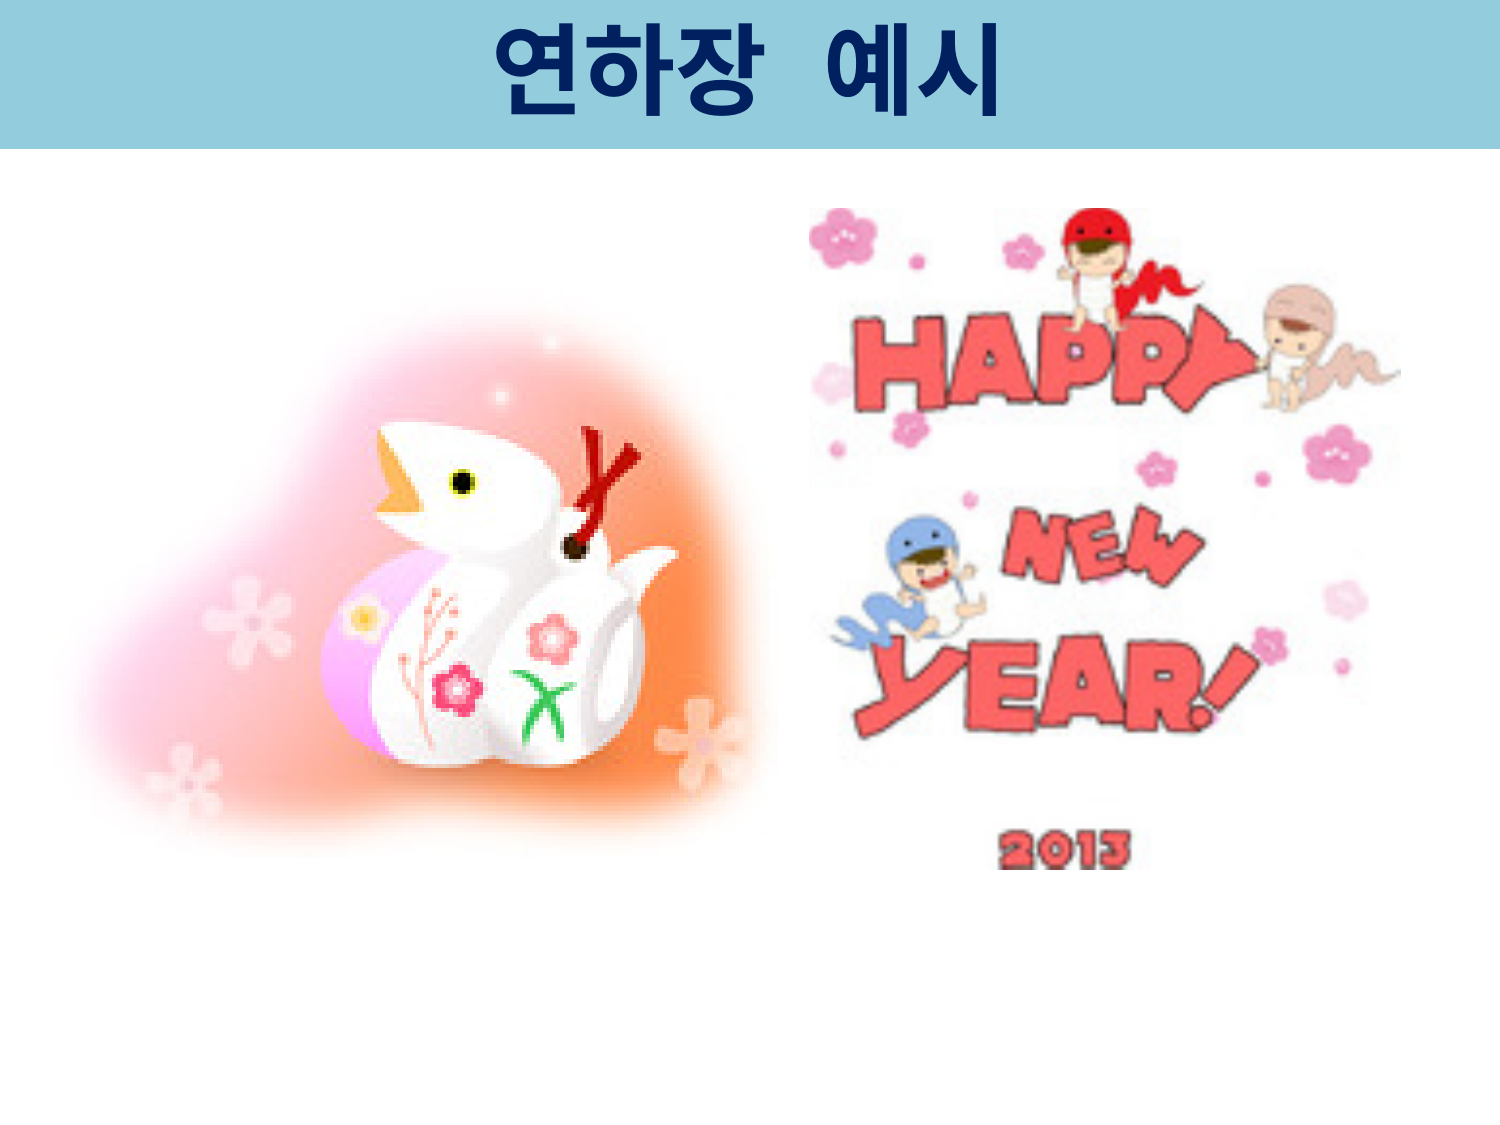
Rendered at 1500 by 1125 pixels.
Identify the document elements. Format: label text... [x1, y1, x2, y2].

text_box 연하장 예시 [0, 0, 1500, 149]
picture [52, 290, 778, 858]
picture [808, 207, 1401, 870]
